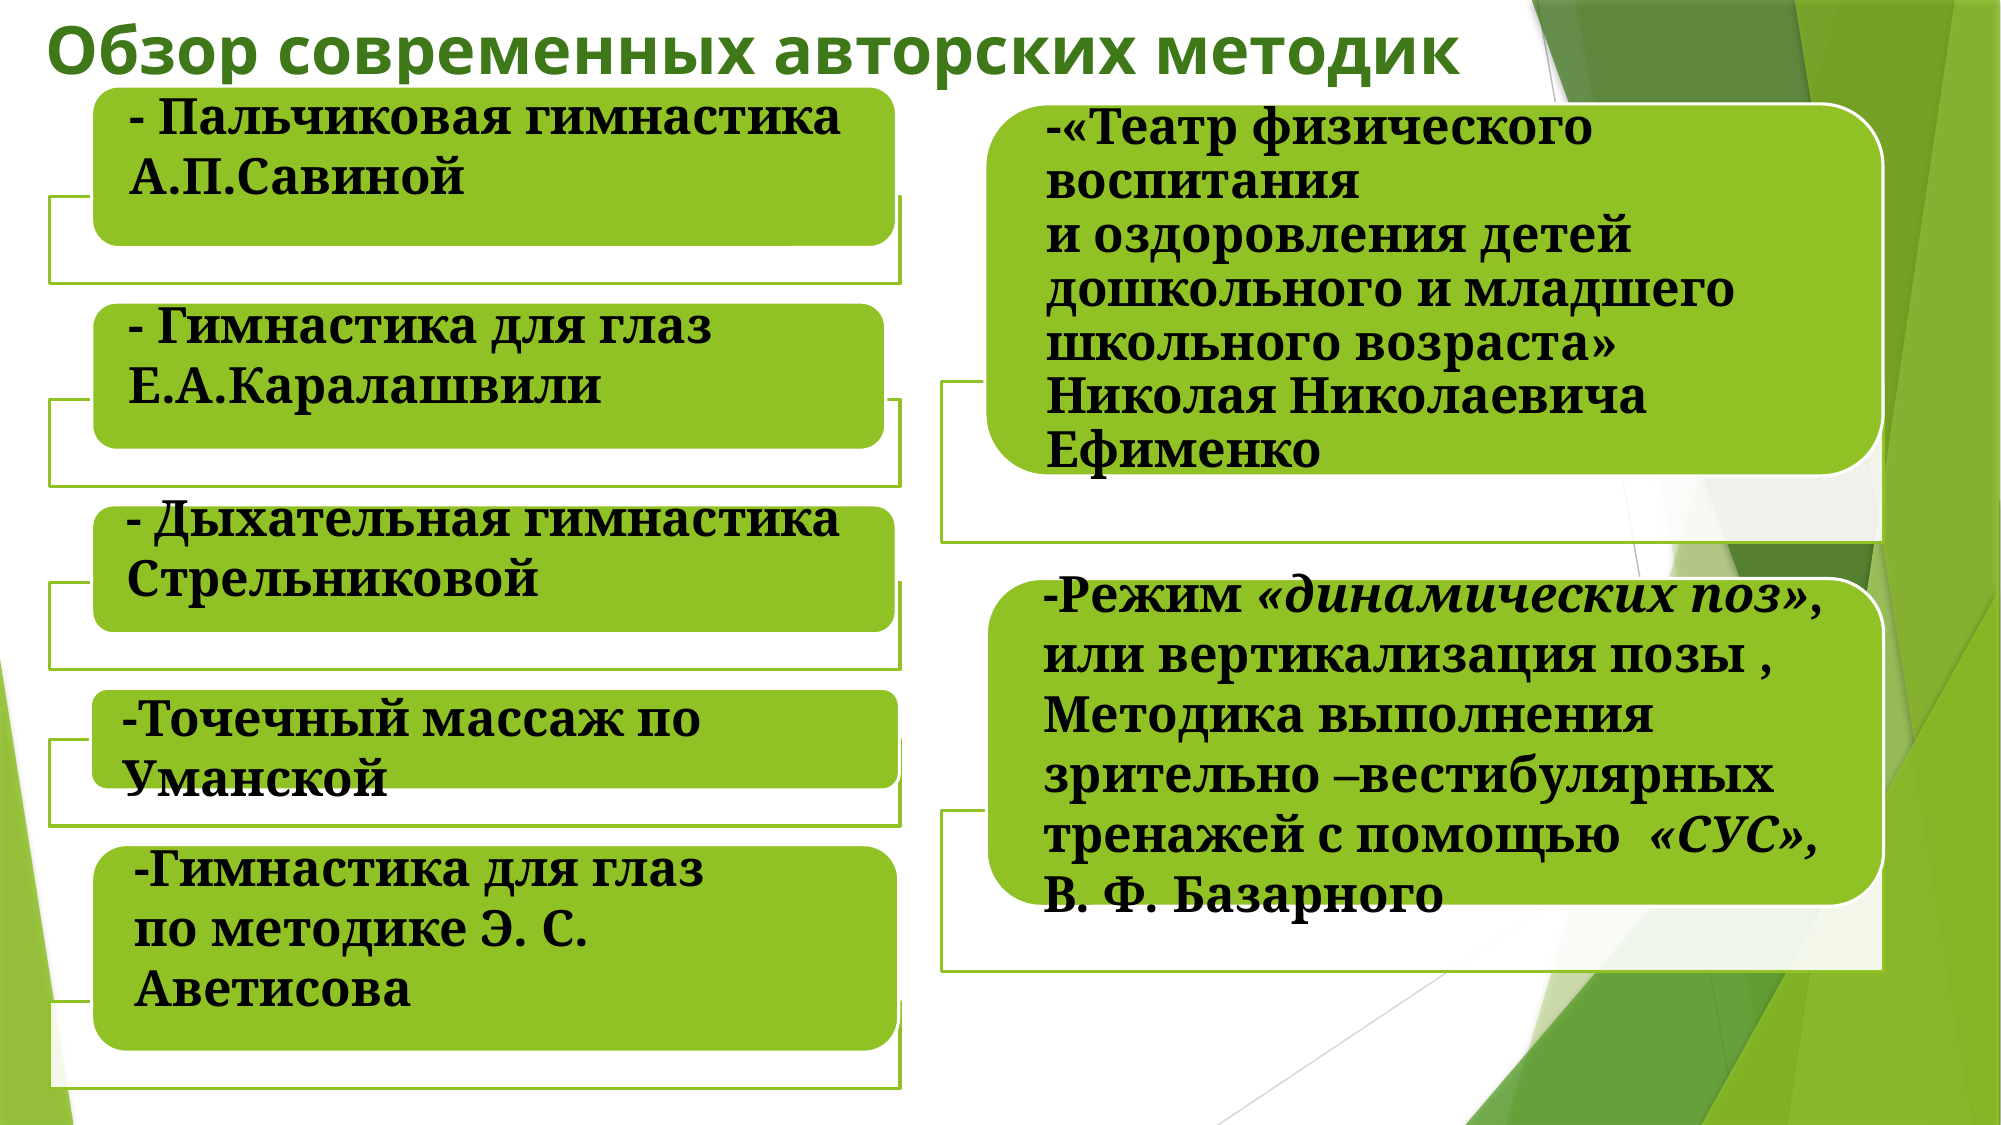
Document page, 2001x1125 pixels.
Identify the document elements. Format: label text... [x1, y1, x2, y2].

title Обзор современных авторских методик [29, 0, 1567, 205]
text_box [940, 92, 1884, 983]
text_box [48, 83, 901, 1092]
